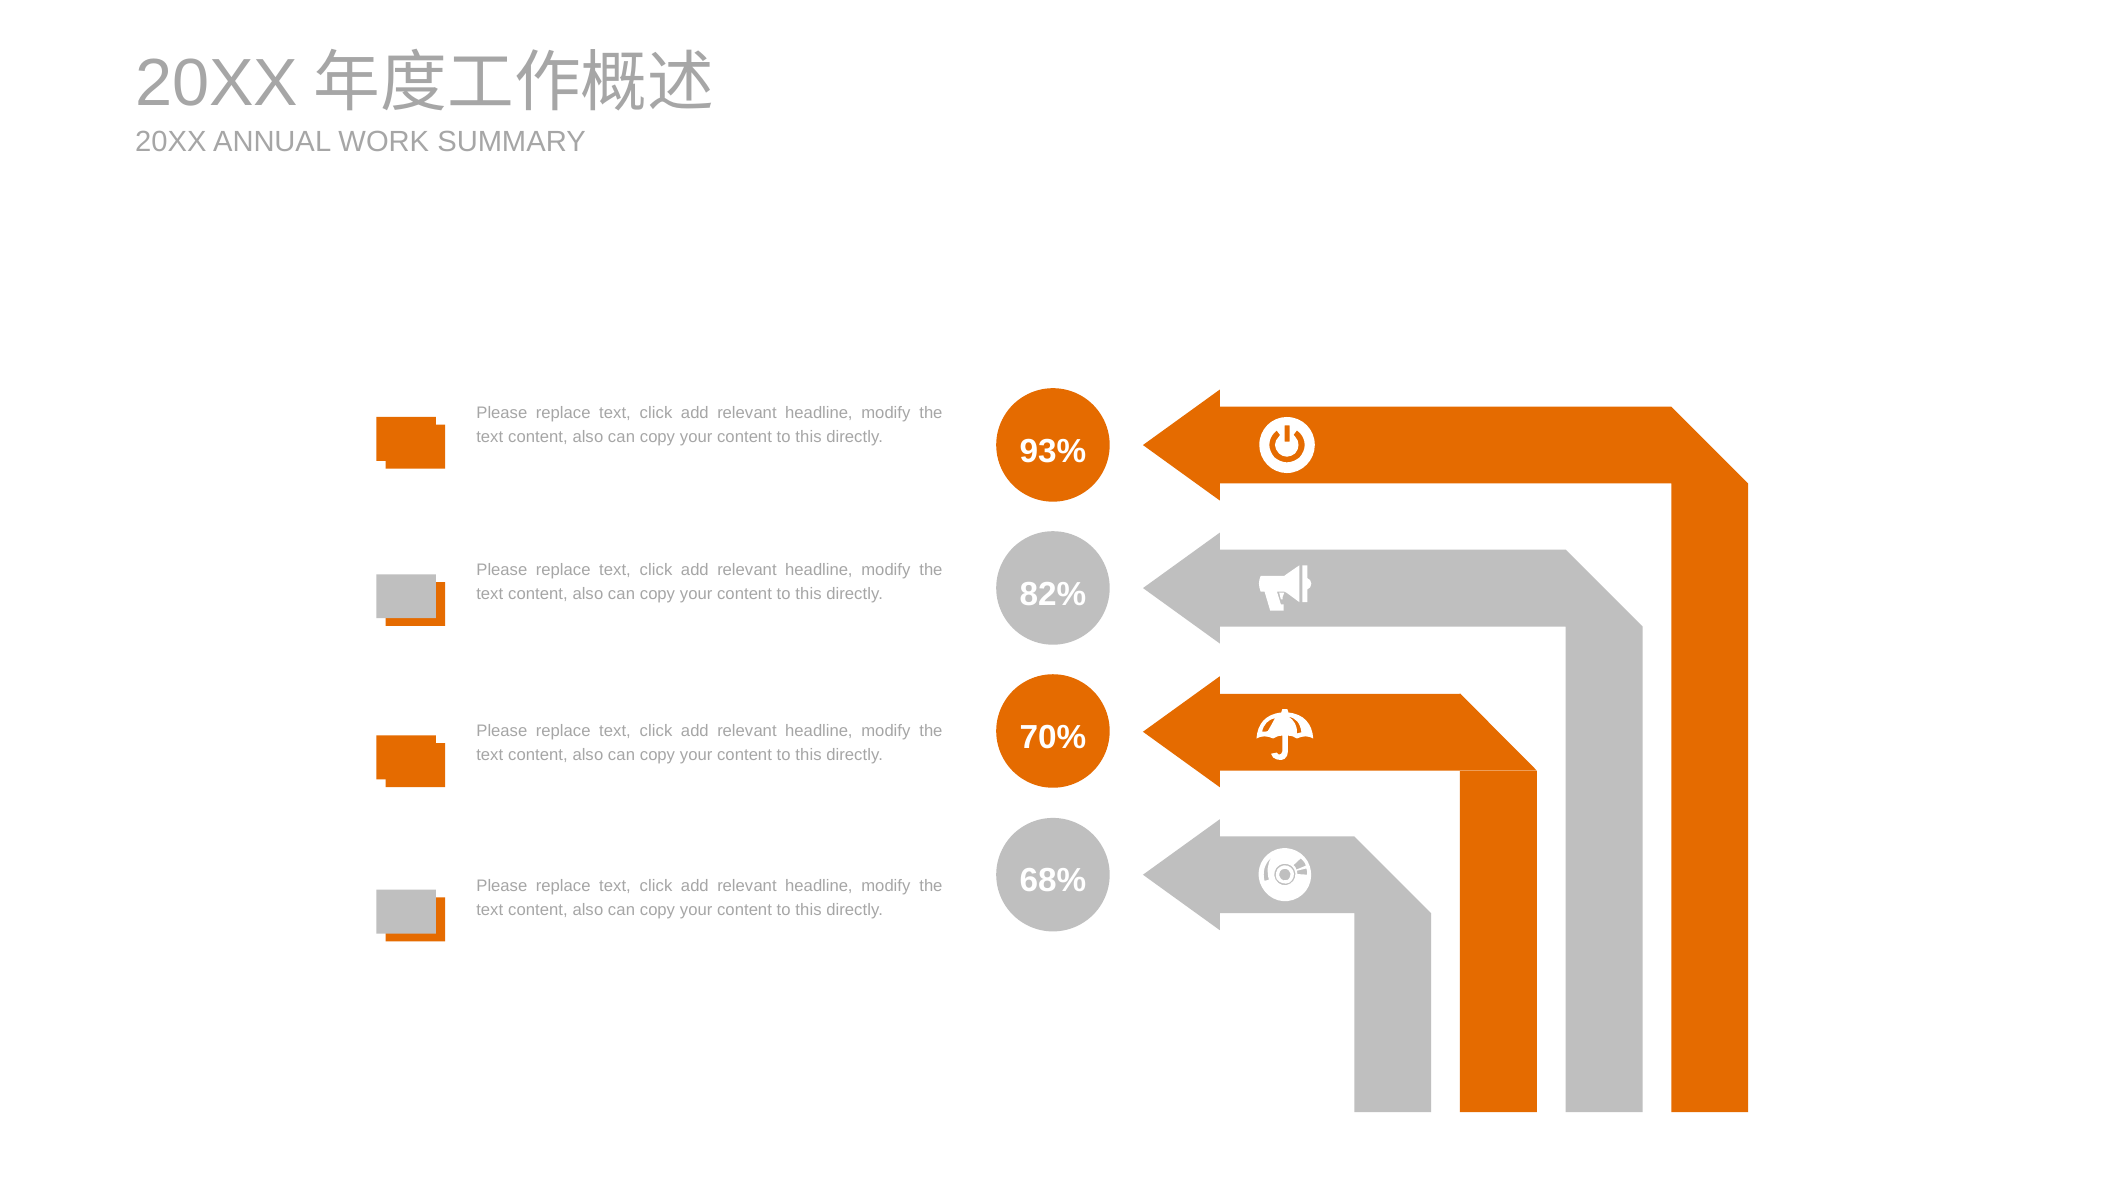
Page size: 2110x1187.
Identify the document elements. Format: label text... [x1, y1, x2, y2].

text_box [376, 735, 446, 788]
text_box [1142, 819, 1432, 1112]
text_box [376, 574, 446, 626]
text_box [1142, 389, 1749, 1112]
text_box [996, 388, 1110, 502]
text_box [996, 674, 1110, 788]
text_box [996, 817, 1110, 932]
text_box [376, 889, 446, 942]
text_box 20XX年度工作概述 [135, 38, 783, 119]
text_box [996, 531, 1110, 645]
text_box Please replace text, click add relevant headline, modify the text content, also can copy your content to this directly. [461, 708, 959, 772]
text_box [376, 416, 446, 469]
text_box Please replace text, click add relevant headline, modify the text content, also can copy your content to this directly. [461, 863, 959, 926]
text_box Please replace text, click add relevant headline, modify the text content, also can copy your content to this directly. [461, 390, 959, 453]
text_box Please replace text, click add relevant headline, modify the text content, also can copy your content to this directly. [461, 547, 959, 611]
text_box 20XX ANNUAL WORK SUMMARY [135, 122, 596, 158]
